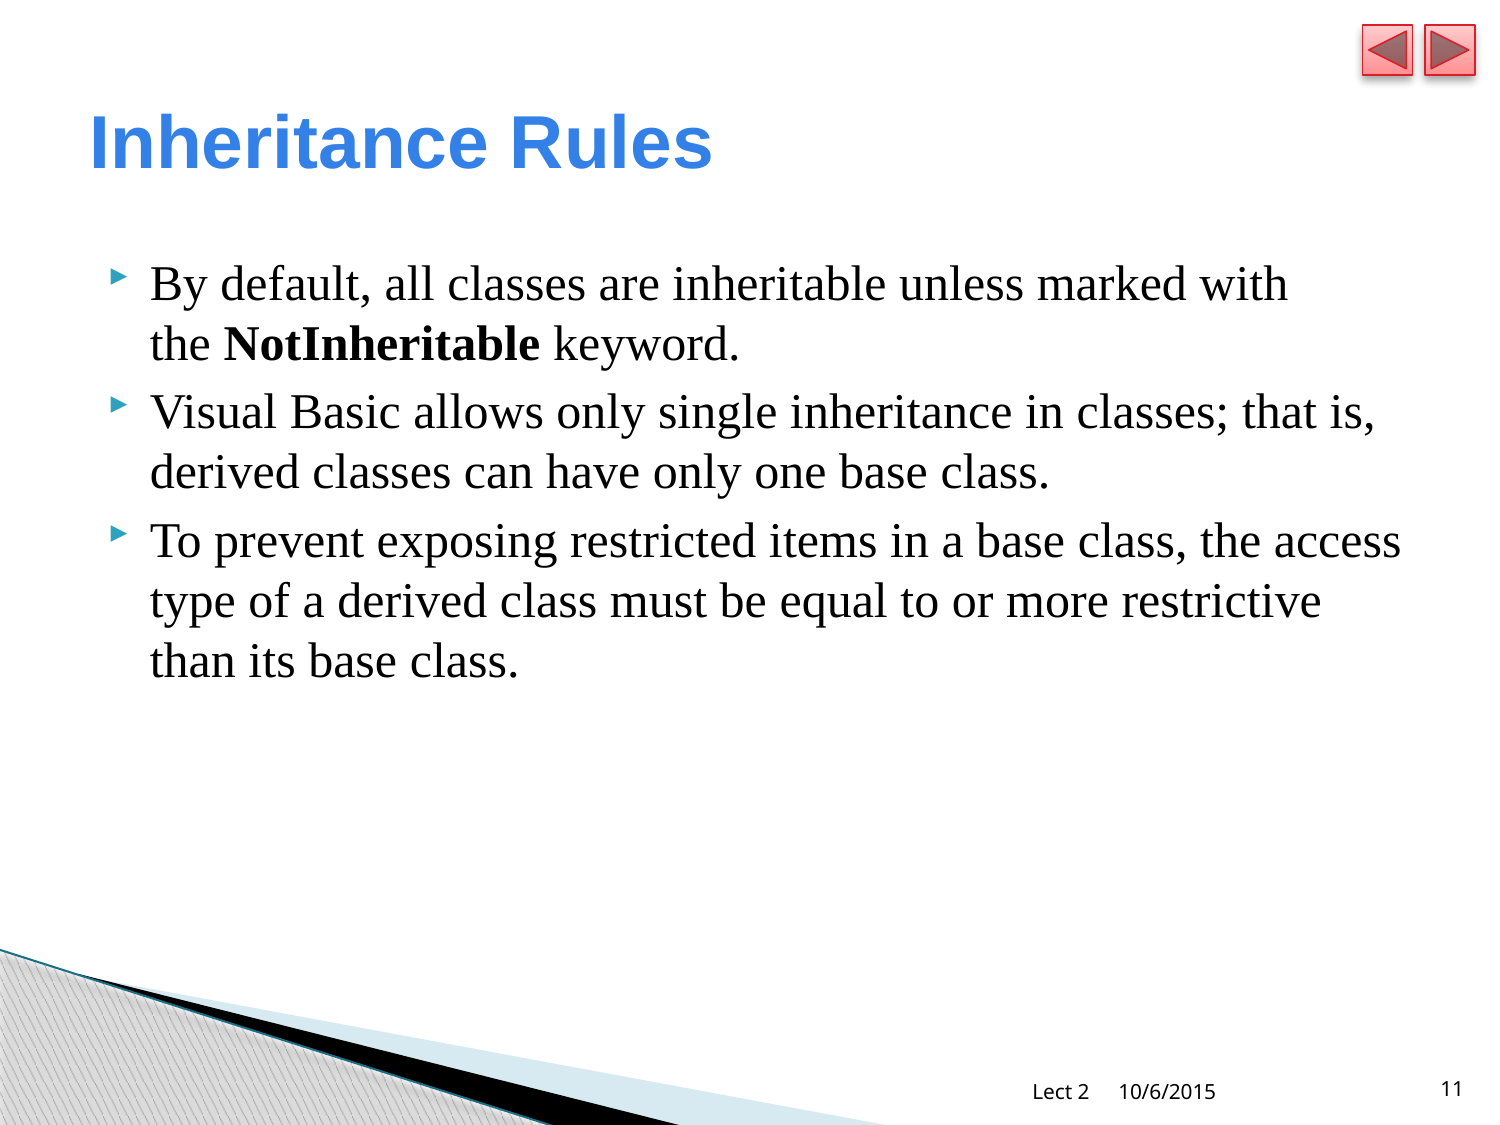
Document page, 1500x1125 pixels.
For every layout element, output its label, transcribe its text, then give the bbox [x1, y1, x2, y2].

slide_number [1105, 1051, 1418, 1112]
title Inheritance Rules [75, 45, 1425, 233]
footer Lect 2 [650, 1051, 1105, 1112]
list By default, all classes are inheritable unless marked with the NotInheritable keyword. Visual Basic allows only single inheritance in classes; that is, derived classes can have only one base class. To prevent exposing restricted items in a base class, the access type of a derived class must be equal to or more restrictive than its base class. [74, 242, 1426, 986]
slide_number 11 [1418, 1051, 1479, 1112]
